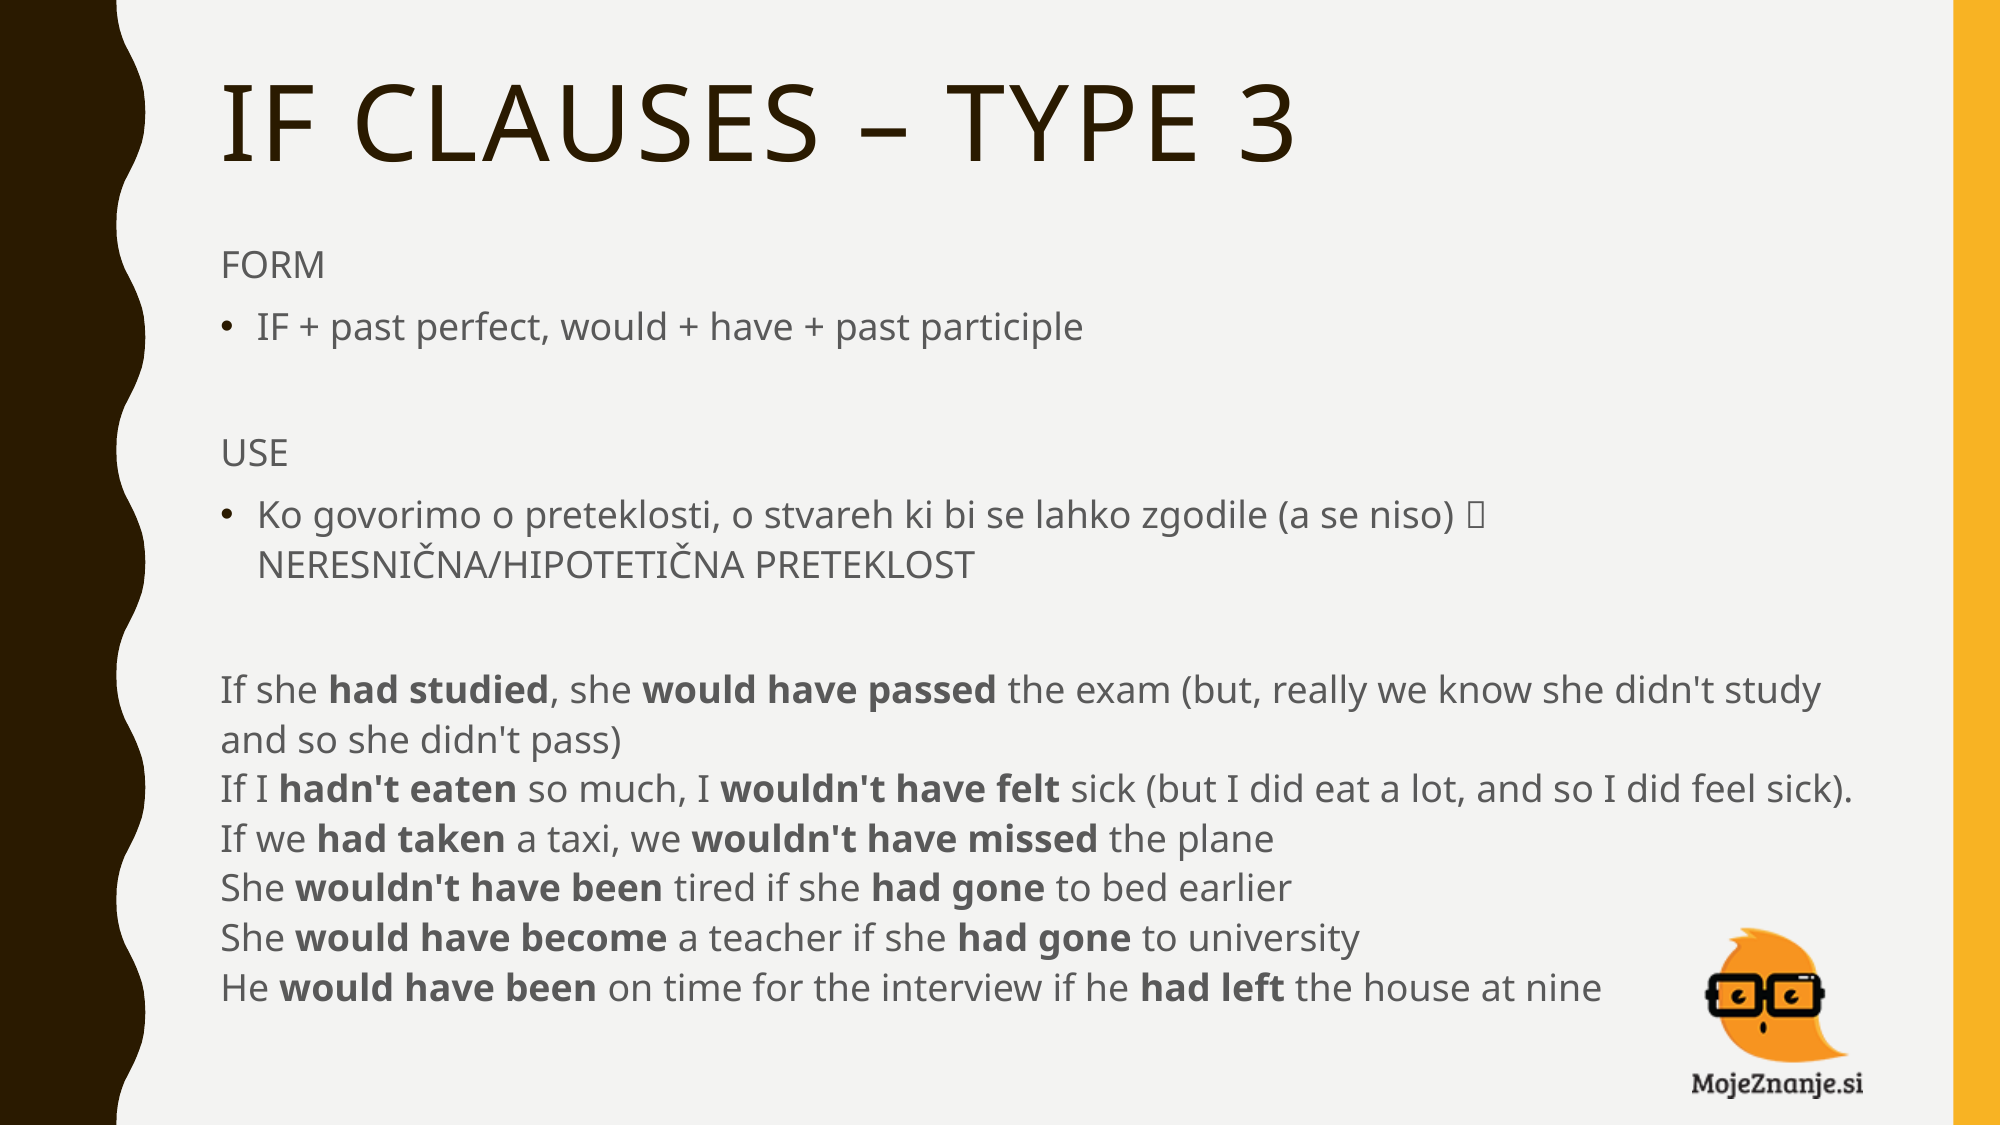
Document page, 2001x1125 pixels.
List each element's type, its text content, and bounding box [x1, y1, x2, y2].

picture [1692, 1034, 1863, 1099]
list FORM IF + past perfect, would + have + past participle USE Ko govorimo o preteklosti, o stvareh ki bi se lahko zgodile (a se niso)  NERESNIČNA/HIPOTETIČNA PRETEKLOST If she had studied, she would have passed the exam (but, really we know she didn't study and so she didn't pass) If I hadn't eaten so much, I wouldn't have felt sick (but I did eat a lot, and so I did feel sick). If we had taken a taxi, we wouldn't have missed the plane She wouldn't have been tired if she had gone to bed earlier She would have become a teacher if she had gone to university He would have been on time for the interview if he had left the house at nine [205, 228, 1875, 1034]
title IF CLAUSES – TYPE 3 [205, 62, 1875, 228]
